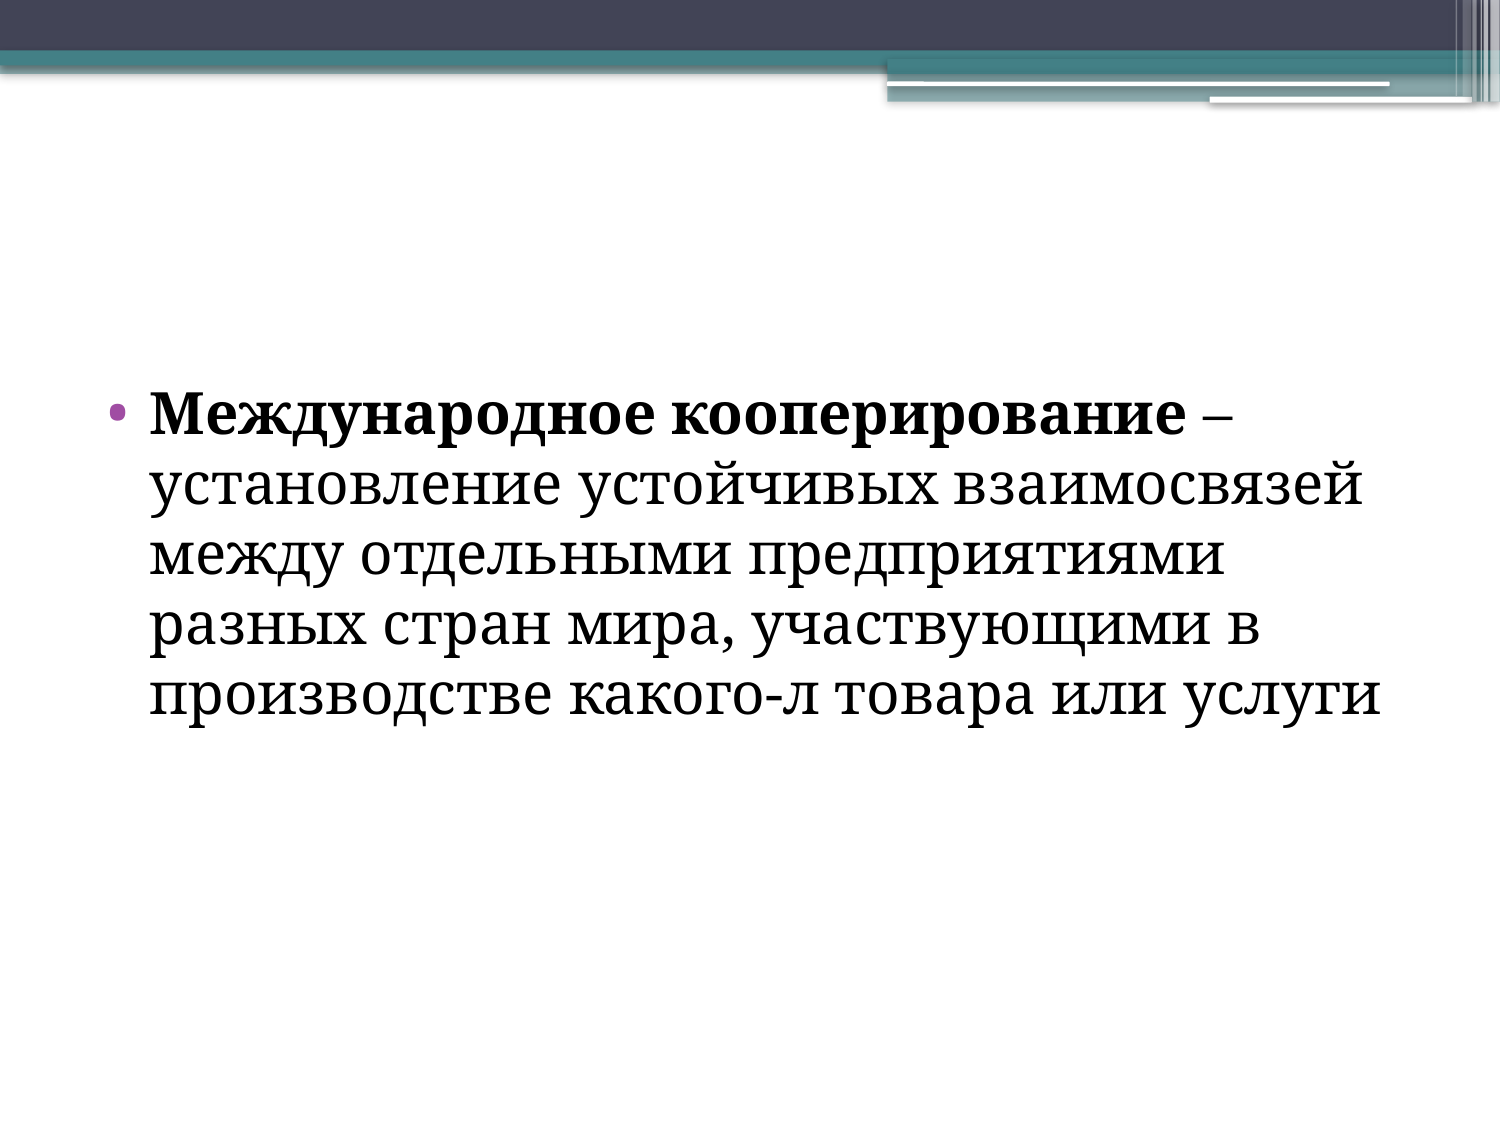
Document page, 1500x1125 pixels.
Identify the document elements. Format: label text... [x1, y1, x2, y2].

list Международное кооперирование – установление устойчивых взаимосвязей между отдельными предприятиями разных стран мира, участвующими в производстве какого-л товара или услуги [75, 368, 1425, 1079]
